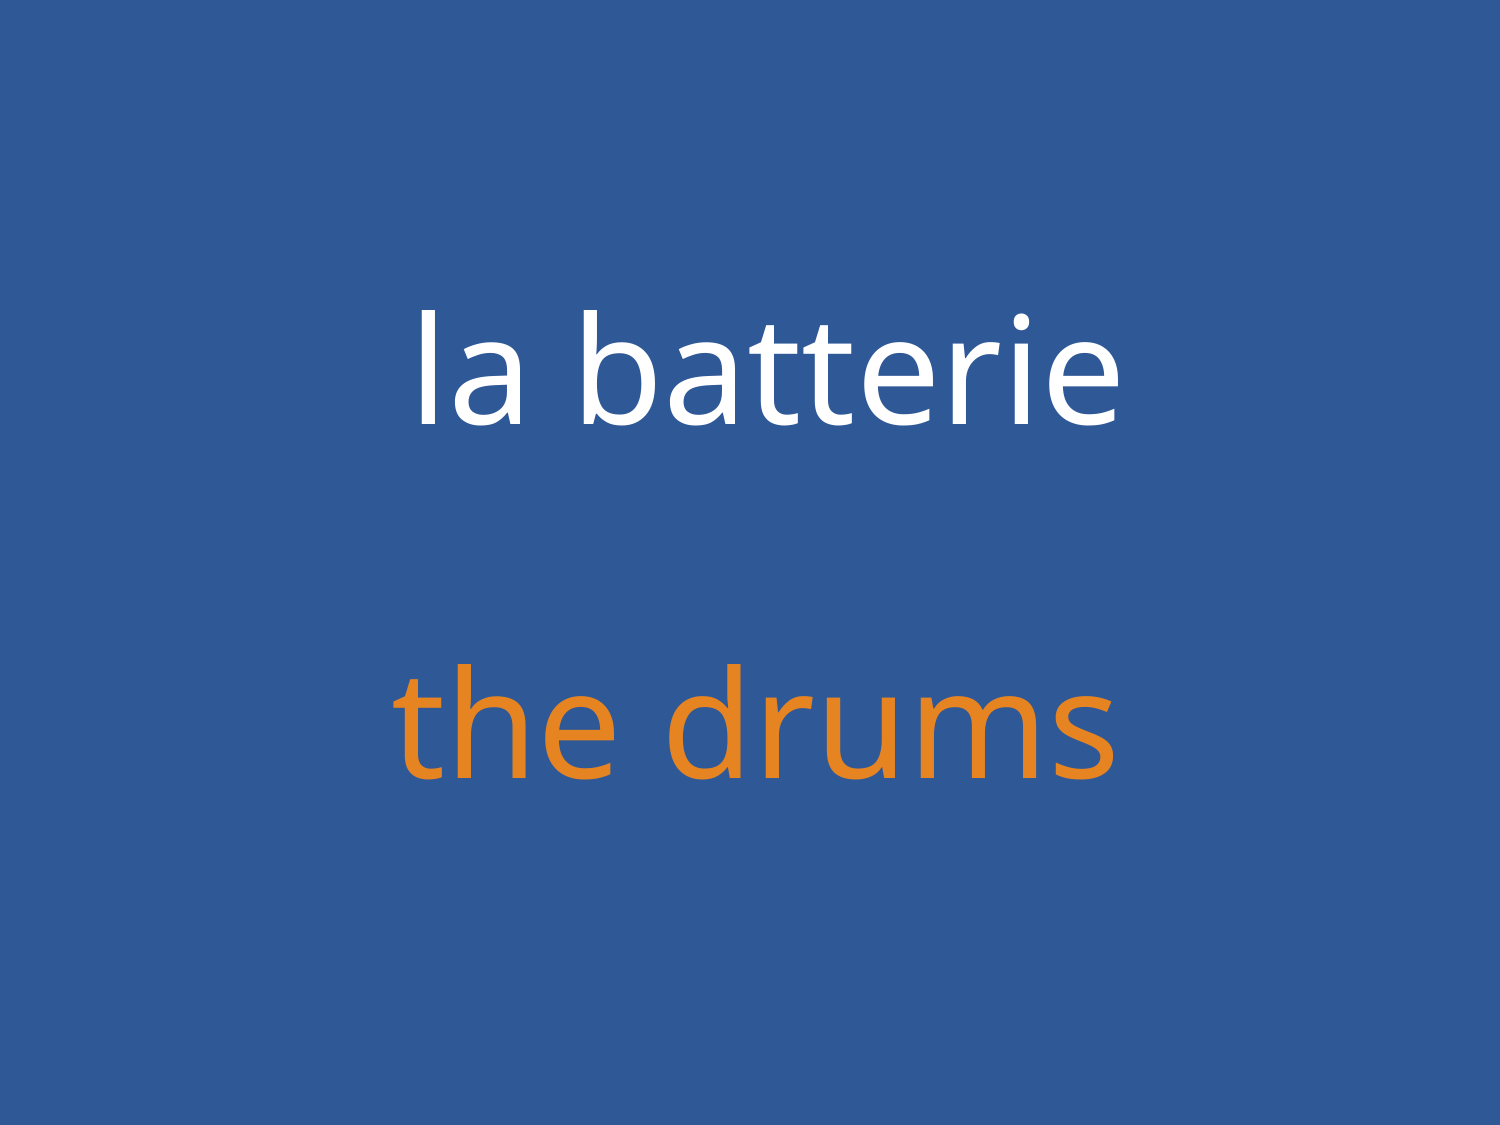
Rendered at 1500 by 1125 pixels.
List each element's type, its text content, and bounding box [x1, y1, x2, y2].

text_box the drums [301, 621, 1211, 817]
text_box la batterie [301, 267, 1235, 462]
